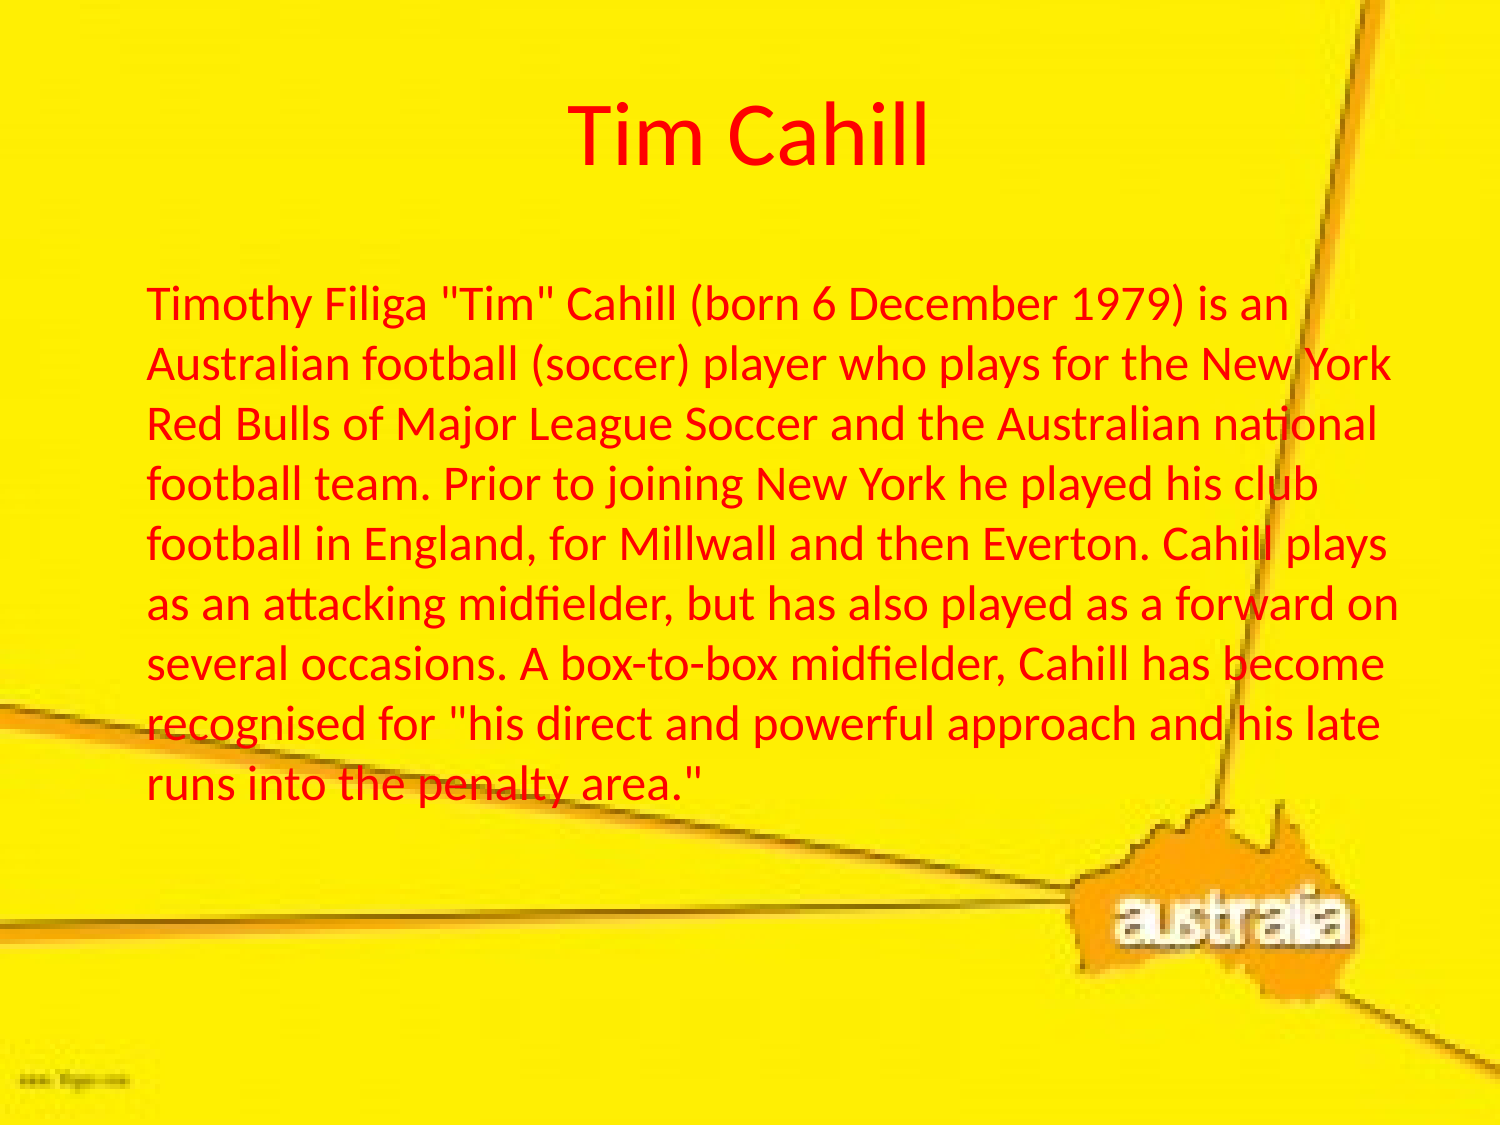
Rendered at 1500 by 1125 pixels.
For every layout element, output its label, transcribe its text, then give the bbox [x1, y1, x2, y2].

picture [0, 0, 1500, 1125]
list Timothy Filiga "Tim" Cahill (born 6 December 1979) is an Australian football (soccer) player who plays for the New York Red Bulls of Major League Soccer and the Australian national football team. Prior to joining New York he played his club football in England, for Millwall and then Everton. Cahill plays as an attacking midfielder, but has also played as a forward on several occasions. A box-to-box midfielder, Cahill has become recognised for "his direct and powerful approach and his late runs into the penalty area." [75, 262, 1425, 1005]
title Tim Cahill [75, 35, 1425, 223]
